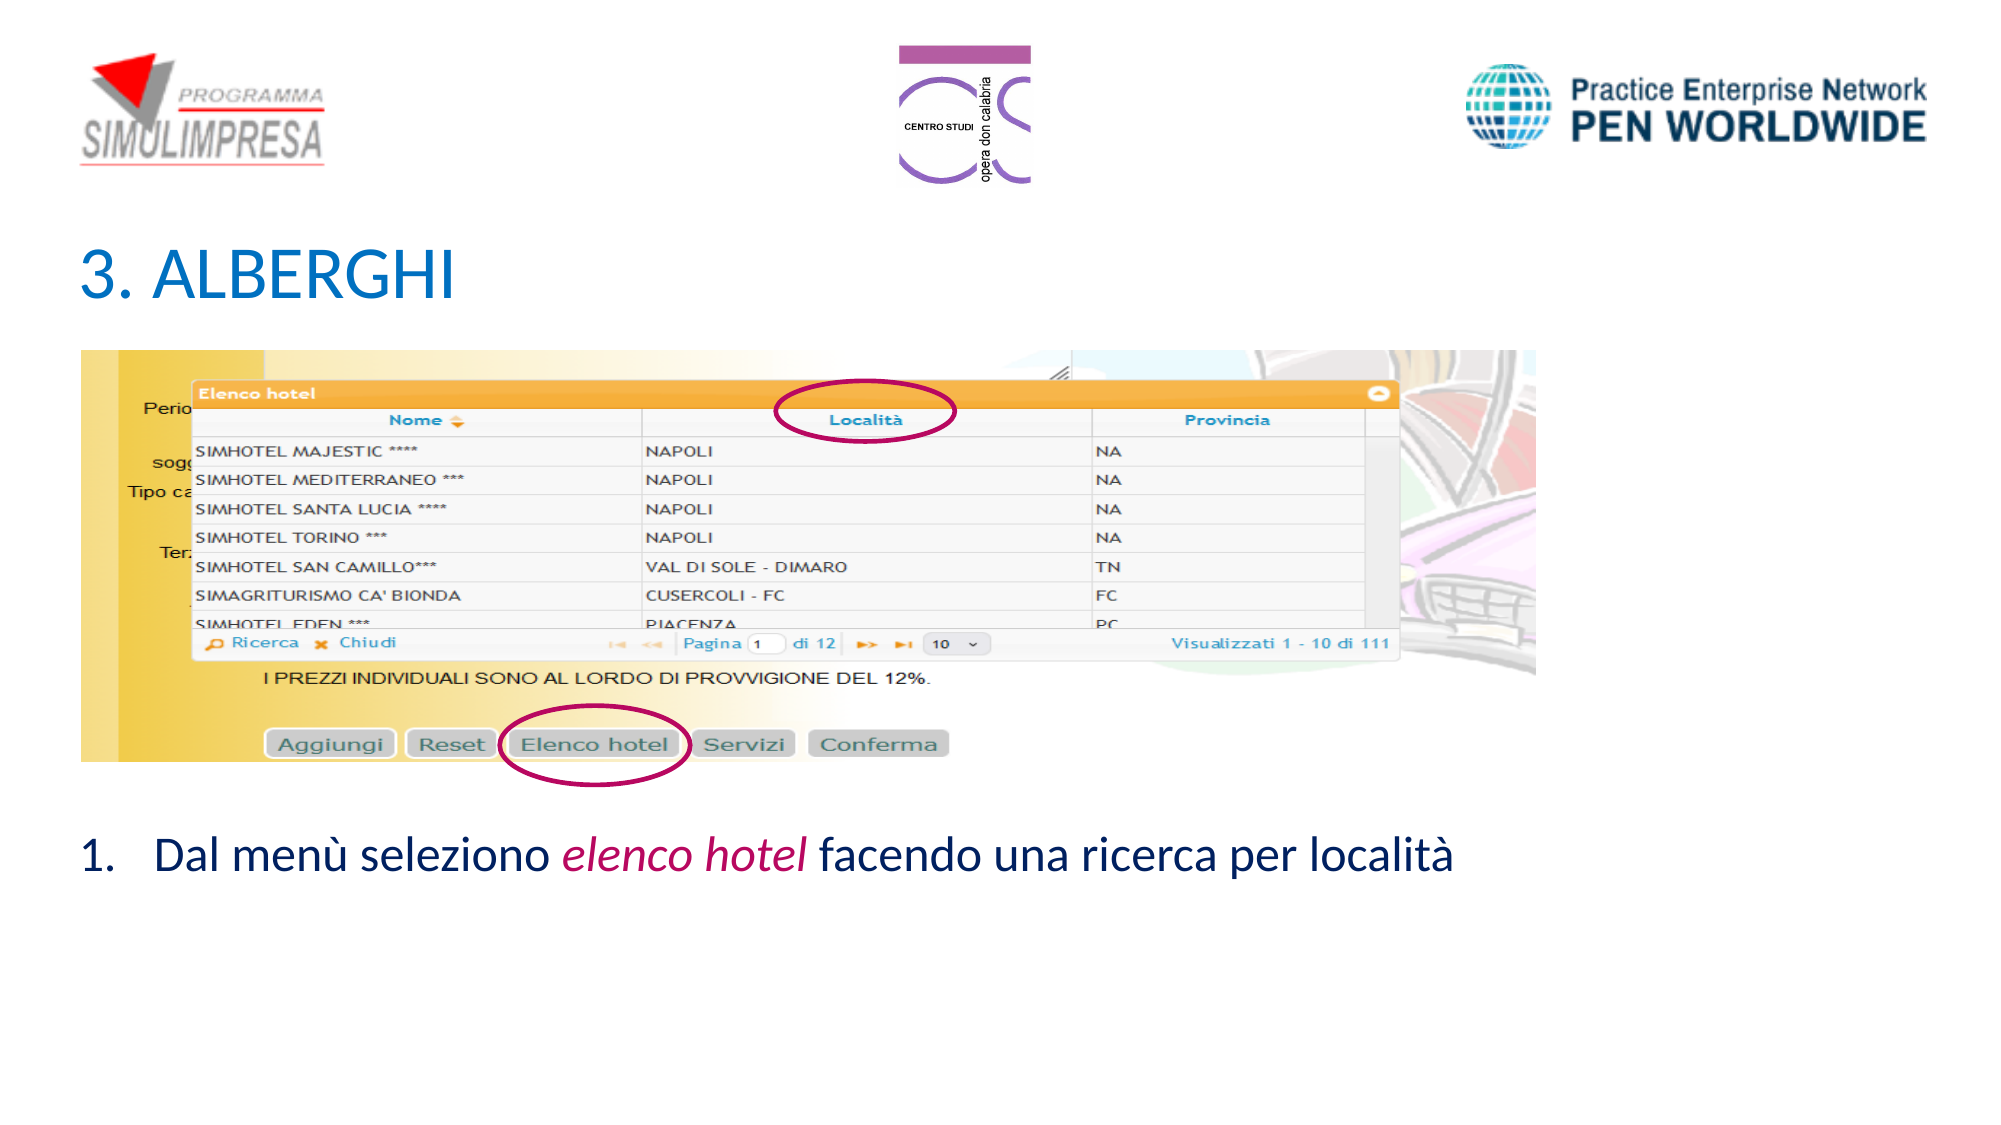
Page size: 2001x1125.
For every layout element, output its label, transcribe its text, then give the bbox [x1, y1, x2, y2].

text_box 3. ALBERGHI [78, 223, 1832, 314]
picture [80, 349, 1536, 762]
text_box [522, 771, 668, 785]
picture [896, 42, 1034, 188]
picture [1466, 64, 1927, 149]
picture [76, 50, 336, 168]
text_box Dal menù seleziono elenco hotel facendo una ricerca per località [76, 820, 1904, 881]
